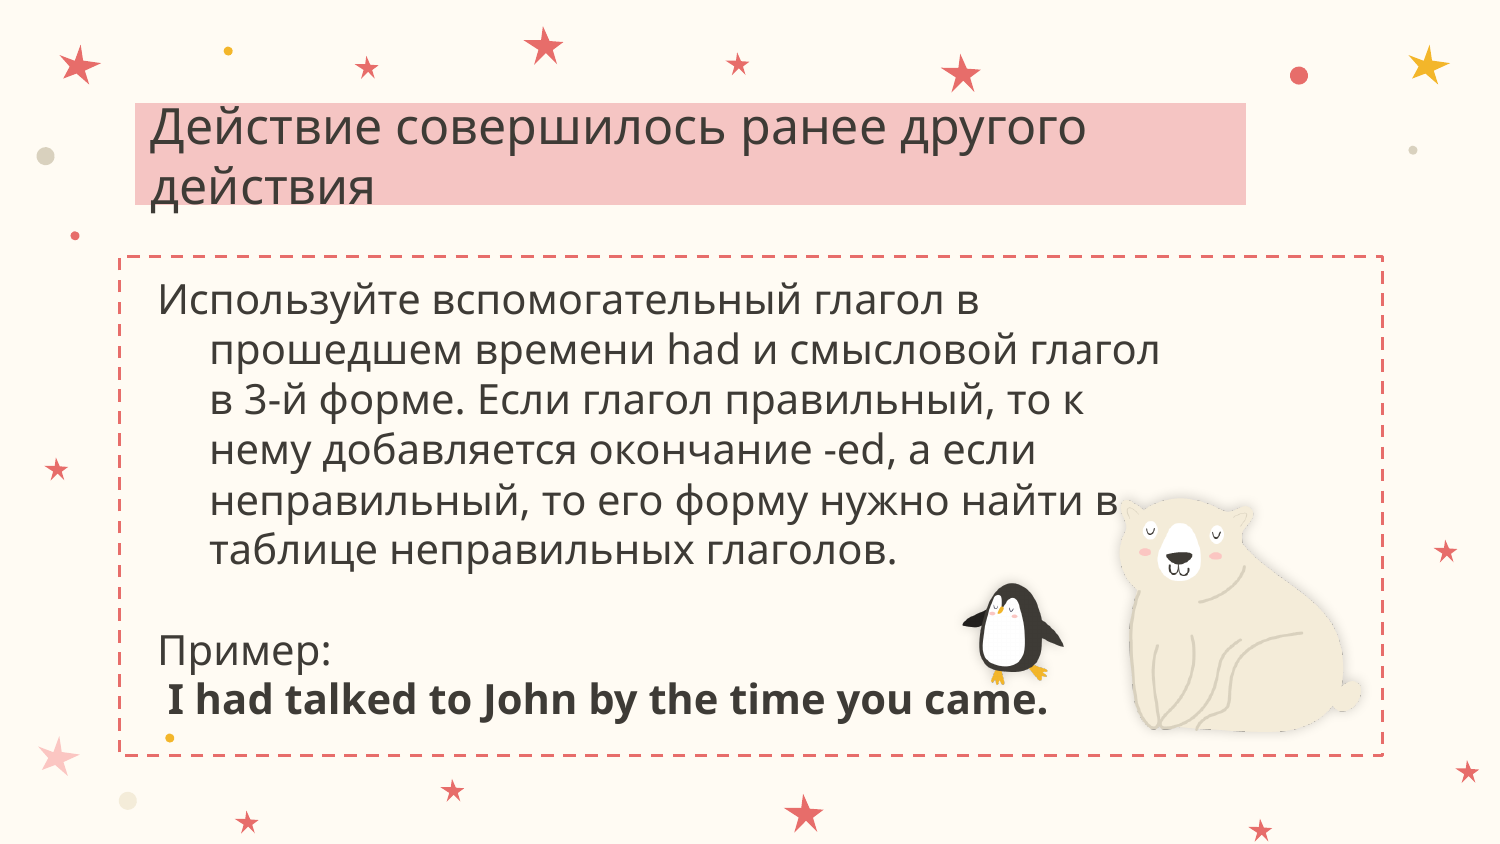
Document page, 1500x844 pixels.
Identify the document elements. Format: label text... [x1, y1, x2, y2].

text_box [783, 793, 824, 833]
text_box [44, 457, 69, 481]
text_box [523, 26, 564, 65]
title Действие совершилось ранее другого действия [135, 103, 1246, 205]
text_box [1455, 760, 1480, 784]
text_box [440, 778, 465, 802]
text_box [725, 52, 750, 76]
text_box [1248, 818, 1273, 842]
picture [1119, 497, 1361, 733]
subtitle Используйте вспомогательный глагол в прошедшем времени had и смысловой глагол в 3-й форме. Если глагол правильный, то к нему добавляется окончание -ed, а если неправильный, то его форму нужно найти в таблице неправильных глаголов. Пример: I had talked to John by the time you came. [119, 403, 1186, 593]
text_box [354, 55, 379, 79]
text_box [940, 53, 981, 93]
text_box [232, 807, 264, 840]
picture [962, 583, 1064, 685]
text_box [1433, 539, 1458, 563]
